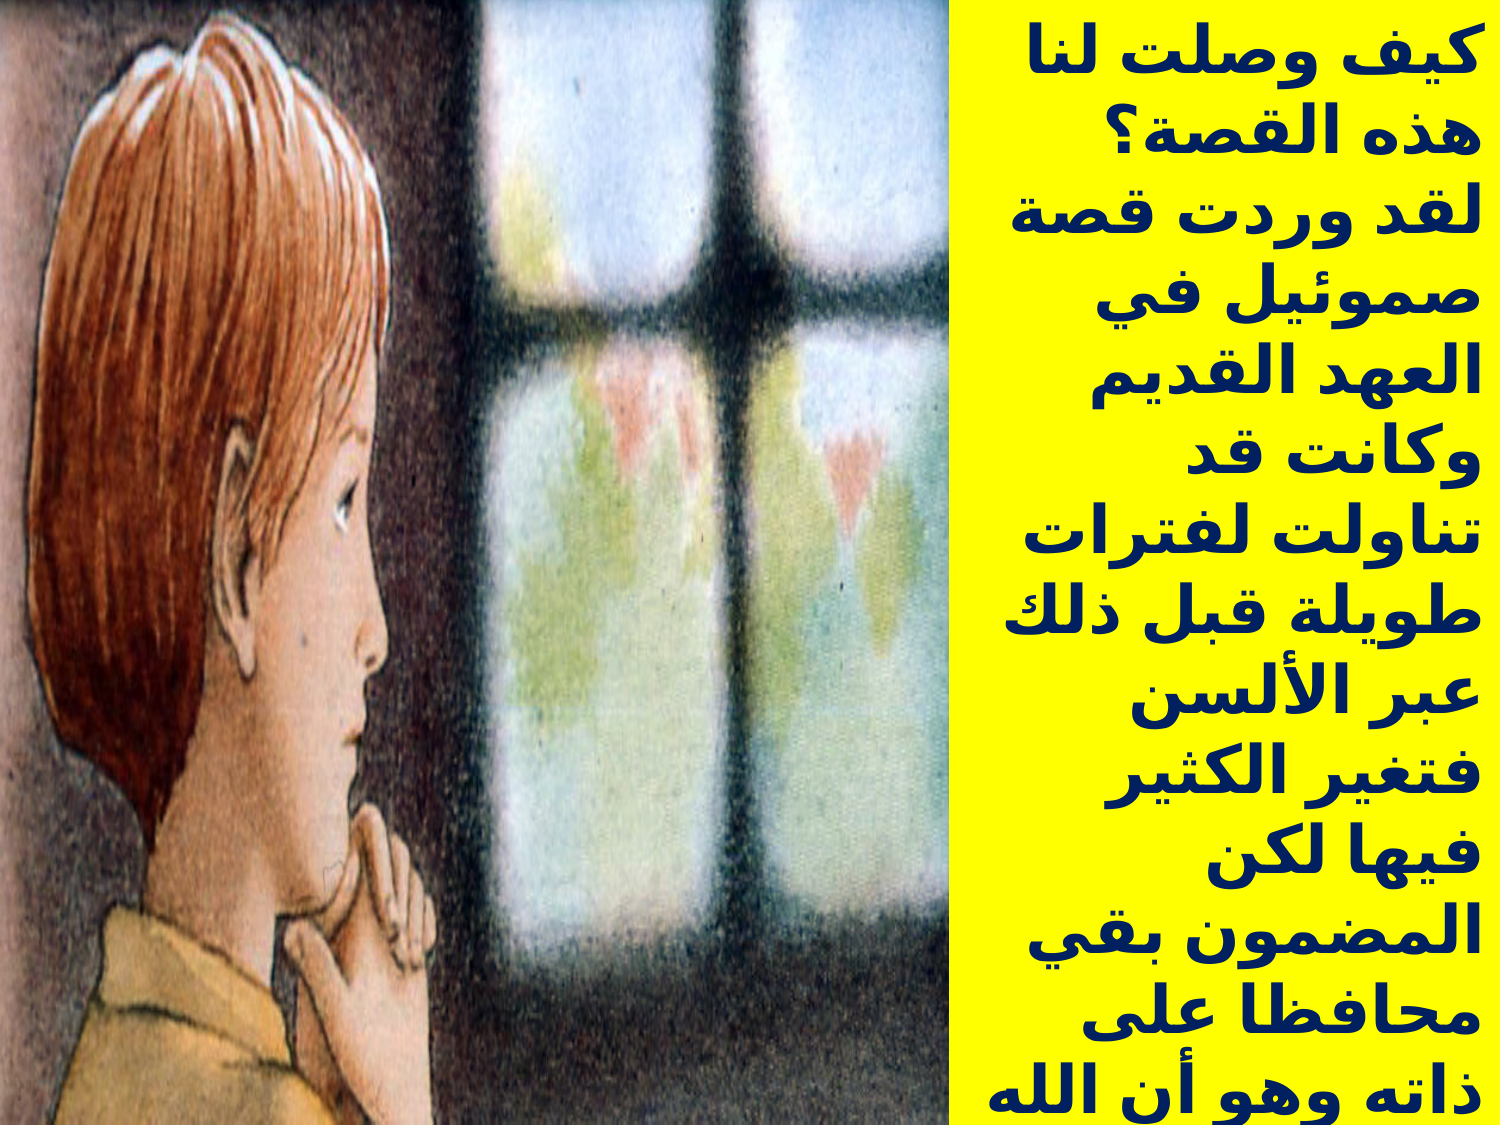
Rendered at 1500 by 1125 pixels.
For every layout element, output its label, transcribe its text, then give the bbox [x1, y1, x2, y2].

text_box كيف وصلت لنا هذه القصة؟ لقد وردت قصة صموئيل في العهد القديم وكانت قد تناولت لفترات طويلة قبل ذلك عبر الألسن فتغير الكثير فيها لكن المضمون بقي محافظا على ذاته وهو أن الله يبقى مخلصا لوعوده وهو يختار رجلا مثل صموئيل كي تصل كلمته من خلاله الى آذان البشر. [951, 0, 1500, 1125]
picture [0, 0, 950, 1125]
